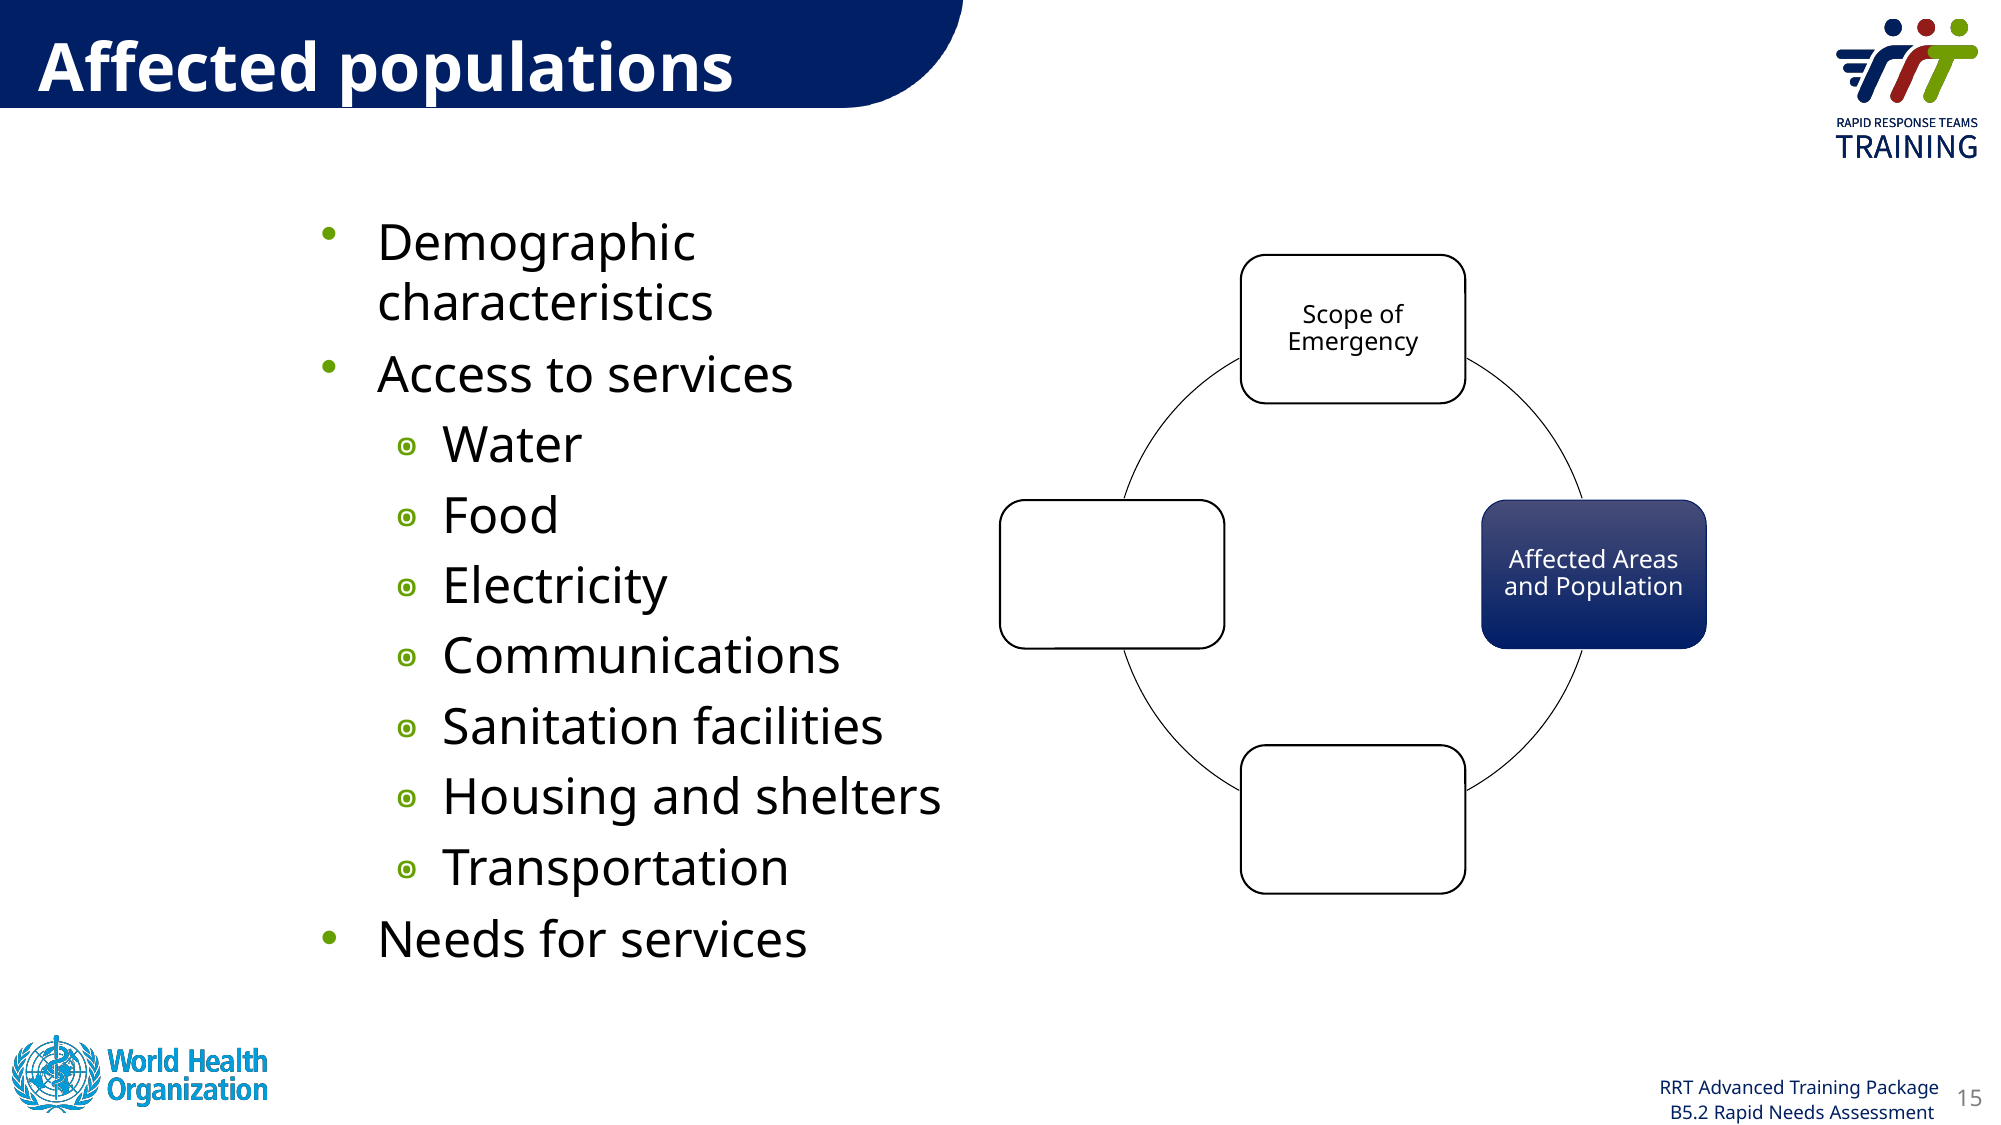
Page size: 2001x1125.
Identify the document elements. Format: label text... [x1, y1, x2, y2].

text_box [999, 254, 1707, 894]
picture [50, 1108, 62, 1113]
picture [1835, 19, 1978, 167]
picture [22, 1062, 26, 1077]
picture [40, 1062, 47, 1070]
picture [46, 1056, 54, 1062]
picture [30, 1083, 37, 1091]
picture [12, 1035, 54, 1068]
text_box Affected populations [31, 7, 905, 132]
picture [36, 1088, 78, 1105]
picture [71, 1053, 90, 1091]
picture [0, 0, 964, 108]
picture [24, 1054, 36, 1087]
picture [34, 1054, 43, 1078]
picture [12, 1083, 48, 1113]
picture [59, 1035, 267, 1113]
text_box Demographic characteristics Access to services Water Food Electricity Communications Sanitation facilities Housing and shelters Transportation Needs for services [313, 202, 993, 976]
